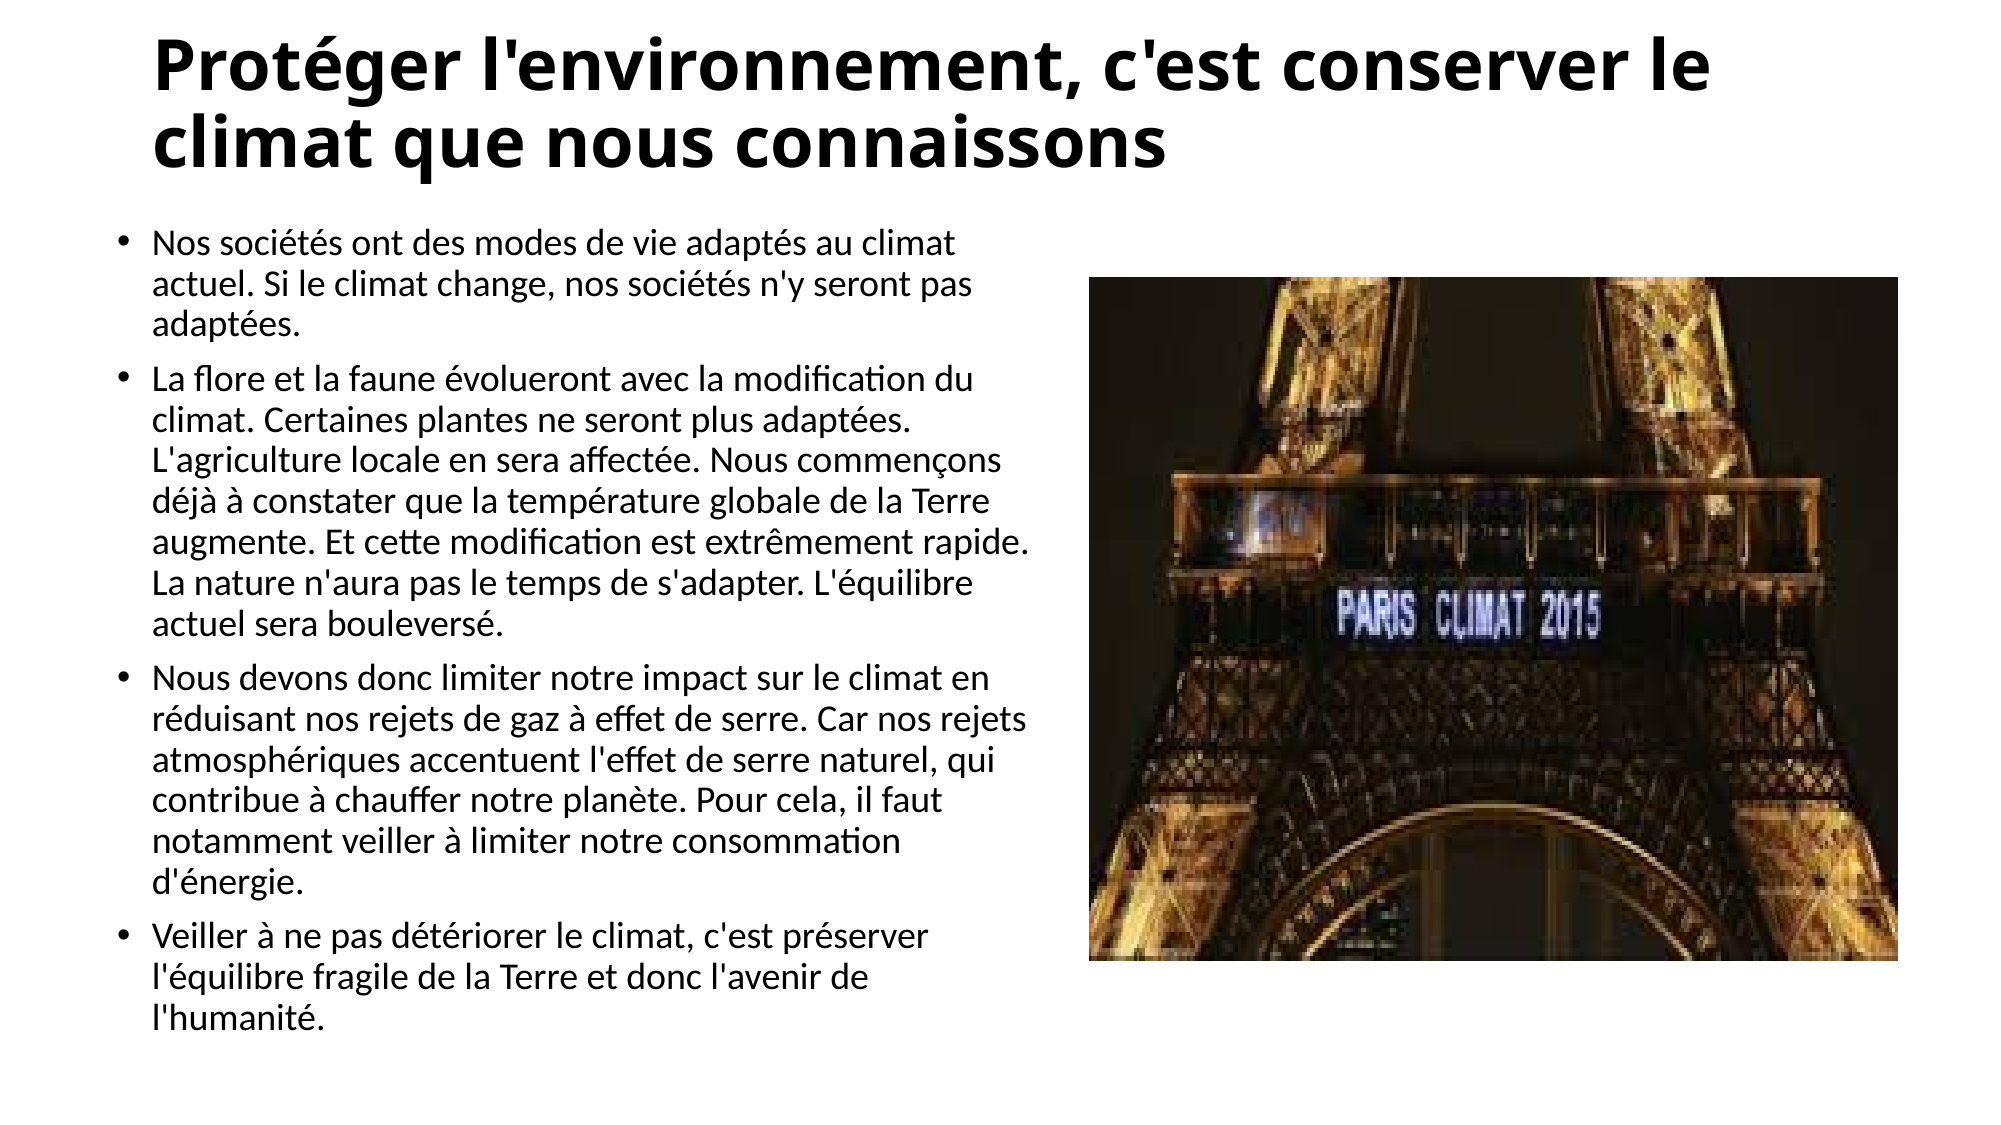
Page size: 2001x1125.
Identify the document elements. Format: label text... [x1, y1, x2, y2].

title Protéger l'environnement, c'est conserver le climat que nous connaissons [137, 19, 1863, 278]
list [1089, 277, 1898, 961]
list Nos sociétés ont des modes de vie adaptés au climat actuel. Si le climat change, nos sociétés n'y seront pas adaptées. La flore et la faune évolueront avec la modification du climat. Certaines plantes ne seront plus adaptées. L'agriculture locale en sera affectée. Nous commençons déjà à constater que la température globale de la Terre augmente. Et cette modification est extrêmement rapide. La nature n'aura pas le temps de s'adapter. L'équilibre actuel sera bouleversé. Nous devons donc limiter notre impact sur le climat en réduisant nos rejets de gaz à effet de serre. Car nos rejets atmosphériques accentuent l'effet de serre naturel, qui contribue à chauffer notre planète. Pour cela, il faut notamment veiller à limiter notre consommation d'énergie. Veiller à ne pas détériorer le climat, c'est préserver l'équilibre fragile de la Terre et donc l'avenir de l'humanité. [102, 215, 1054, 1048]
